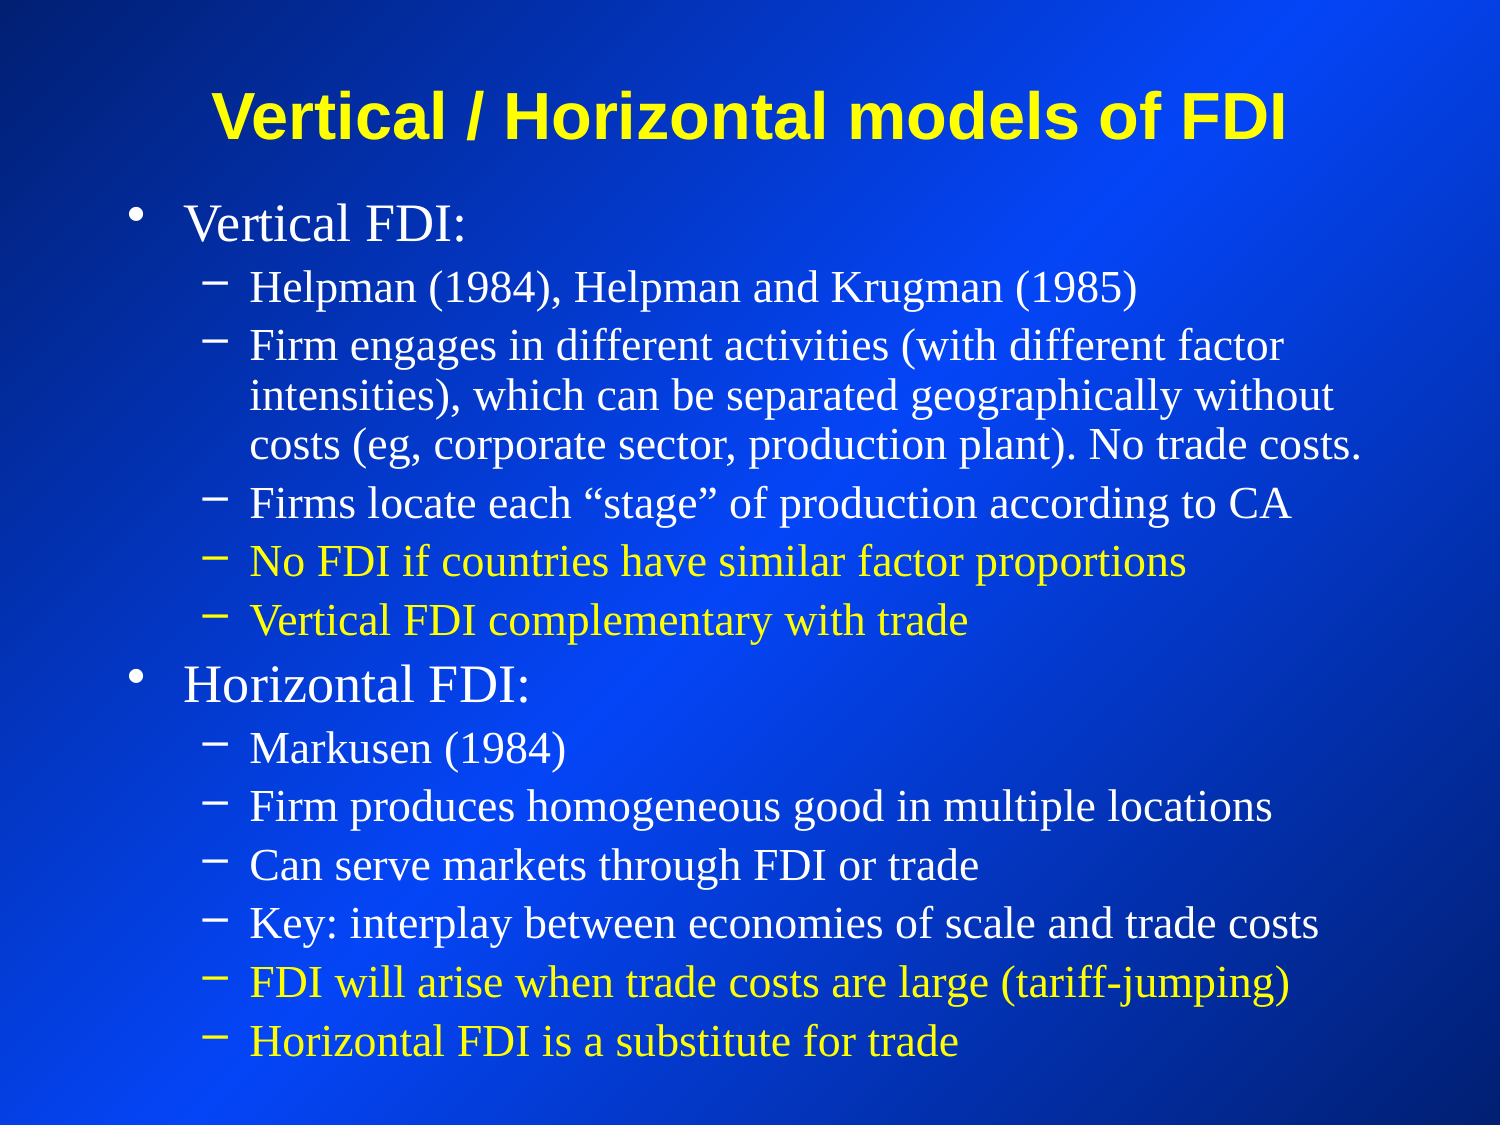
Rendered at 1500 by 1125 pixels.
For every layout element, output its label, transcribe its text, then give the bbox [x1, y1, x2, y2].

title Vertical / Horizontal models of FDI [112, 74, 1388, 151]
list Vertical FDI: Helpman (1984), Helpman and Krugman (1985) Firm engages in different activities (with different factor intensities), which can be separated geographically without costs (eg, corporate sector, production plant). No trade costs. Firms locate each “stage” of production according to CA No FDI if countries have similar factor proportions Vertical FDI complementary with trade Horizontal FDI: Markusen (1984) Firm produces homogeneous good in multiple locations Can serve markets through FDI or trade Key: interplay between economies of scale and trade costs FDI will arise when trade costs are large (tariff-jumping) Horizontal FDI is a substitute for trade [112, 187, 1388, 1001]
